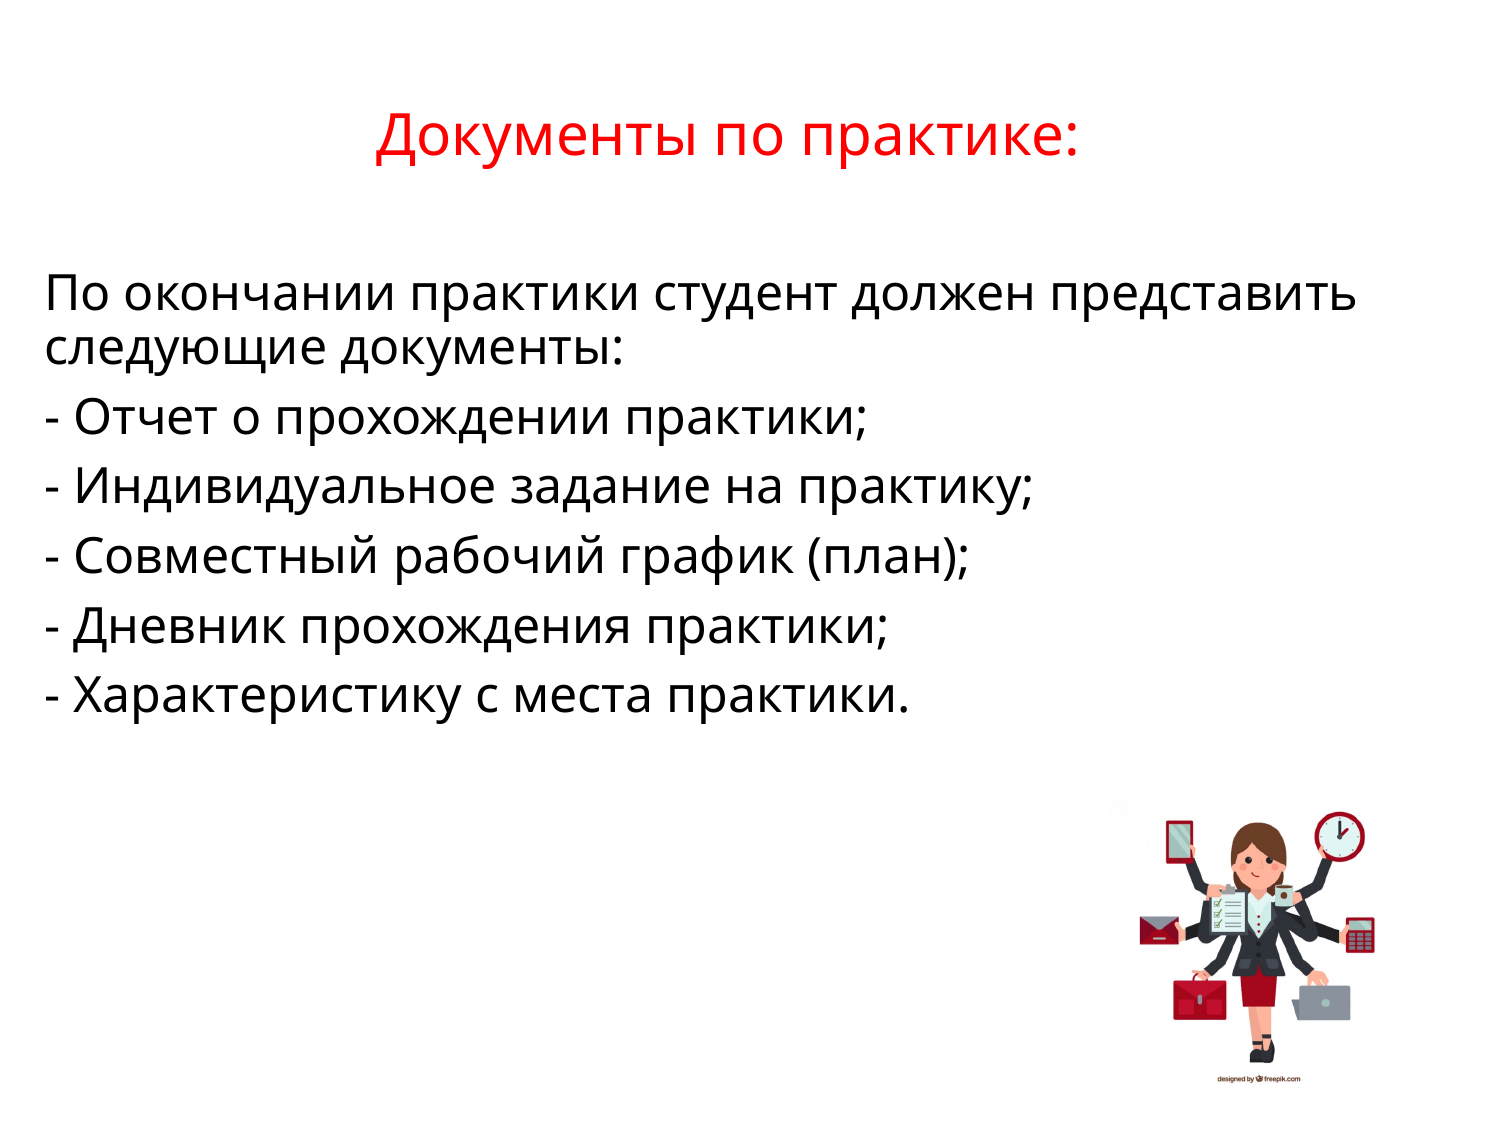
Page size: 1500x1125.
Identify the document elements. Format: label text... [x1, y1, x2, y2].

list По окончании практики студент должен представить следующие документы: - Отчет о прохождении практики; - Индивидуальное задание на практику; - Совместный рабочий график (план); - Дневник прохождения практики; - Характеристику с места практики. [29, 259, 1441, 882]
title Документы по практике: [53, 42, 1403, 230]
picture [1109, 798, 1403, 1092]
